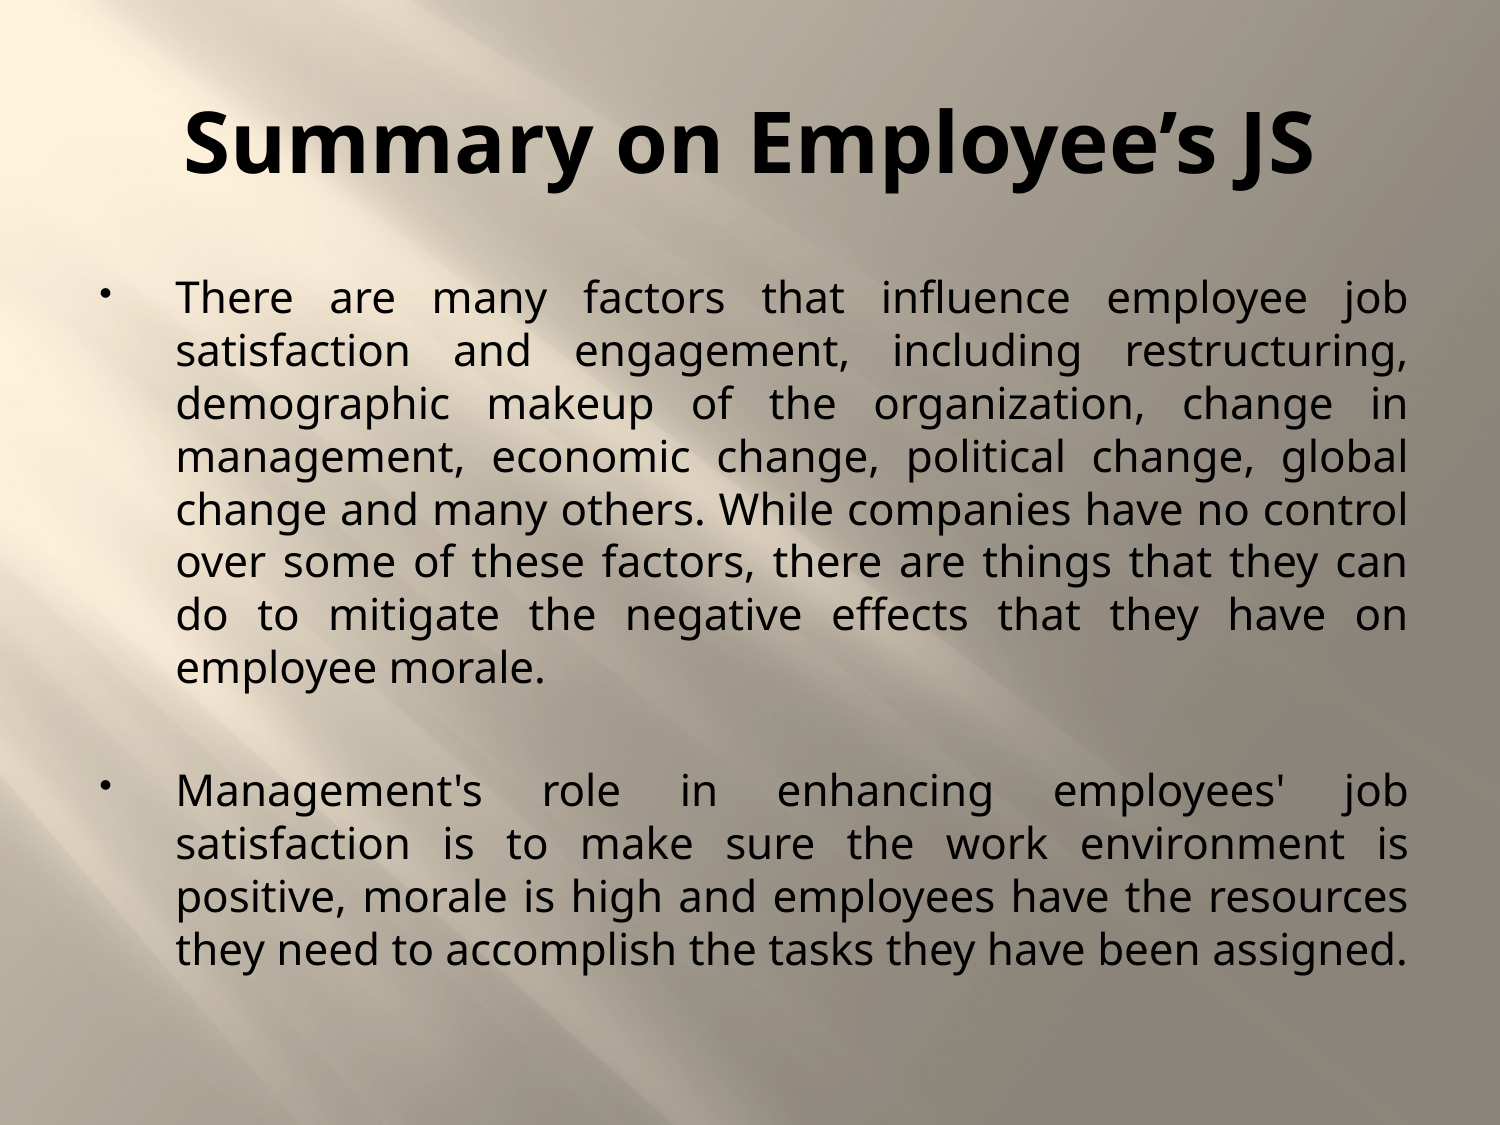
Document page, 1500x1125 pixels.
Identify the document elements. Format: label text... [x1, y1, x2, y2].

list There are many factors that influence employee job satisfaction and engagement, including restructuring, demographic makeup of the organization, change in management, economic change, political change, global change and many others. While companies have no control over some of these factors, there are things that they can do to mitigate the negative effects that they have on employee morale. Management's role in enhancing employees' job satisfaction is to make sure the work environment is positive, morale is high and employees have the resources they need to accomplish the tasks they have been assigned. [75, 262, 1425, 1035]
title Summary on Employee’s JS [75, 45, 1425, 233]
